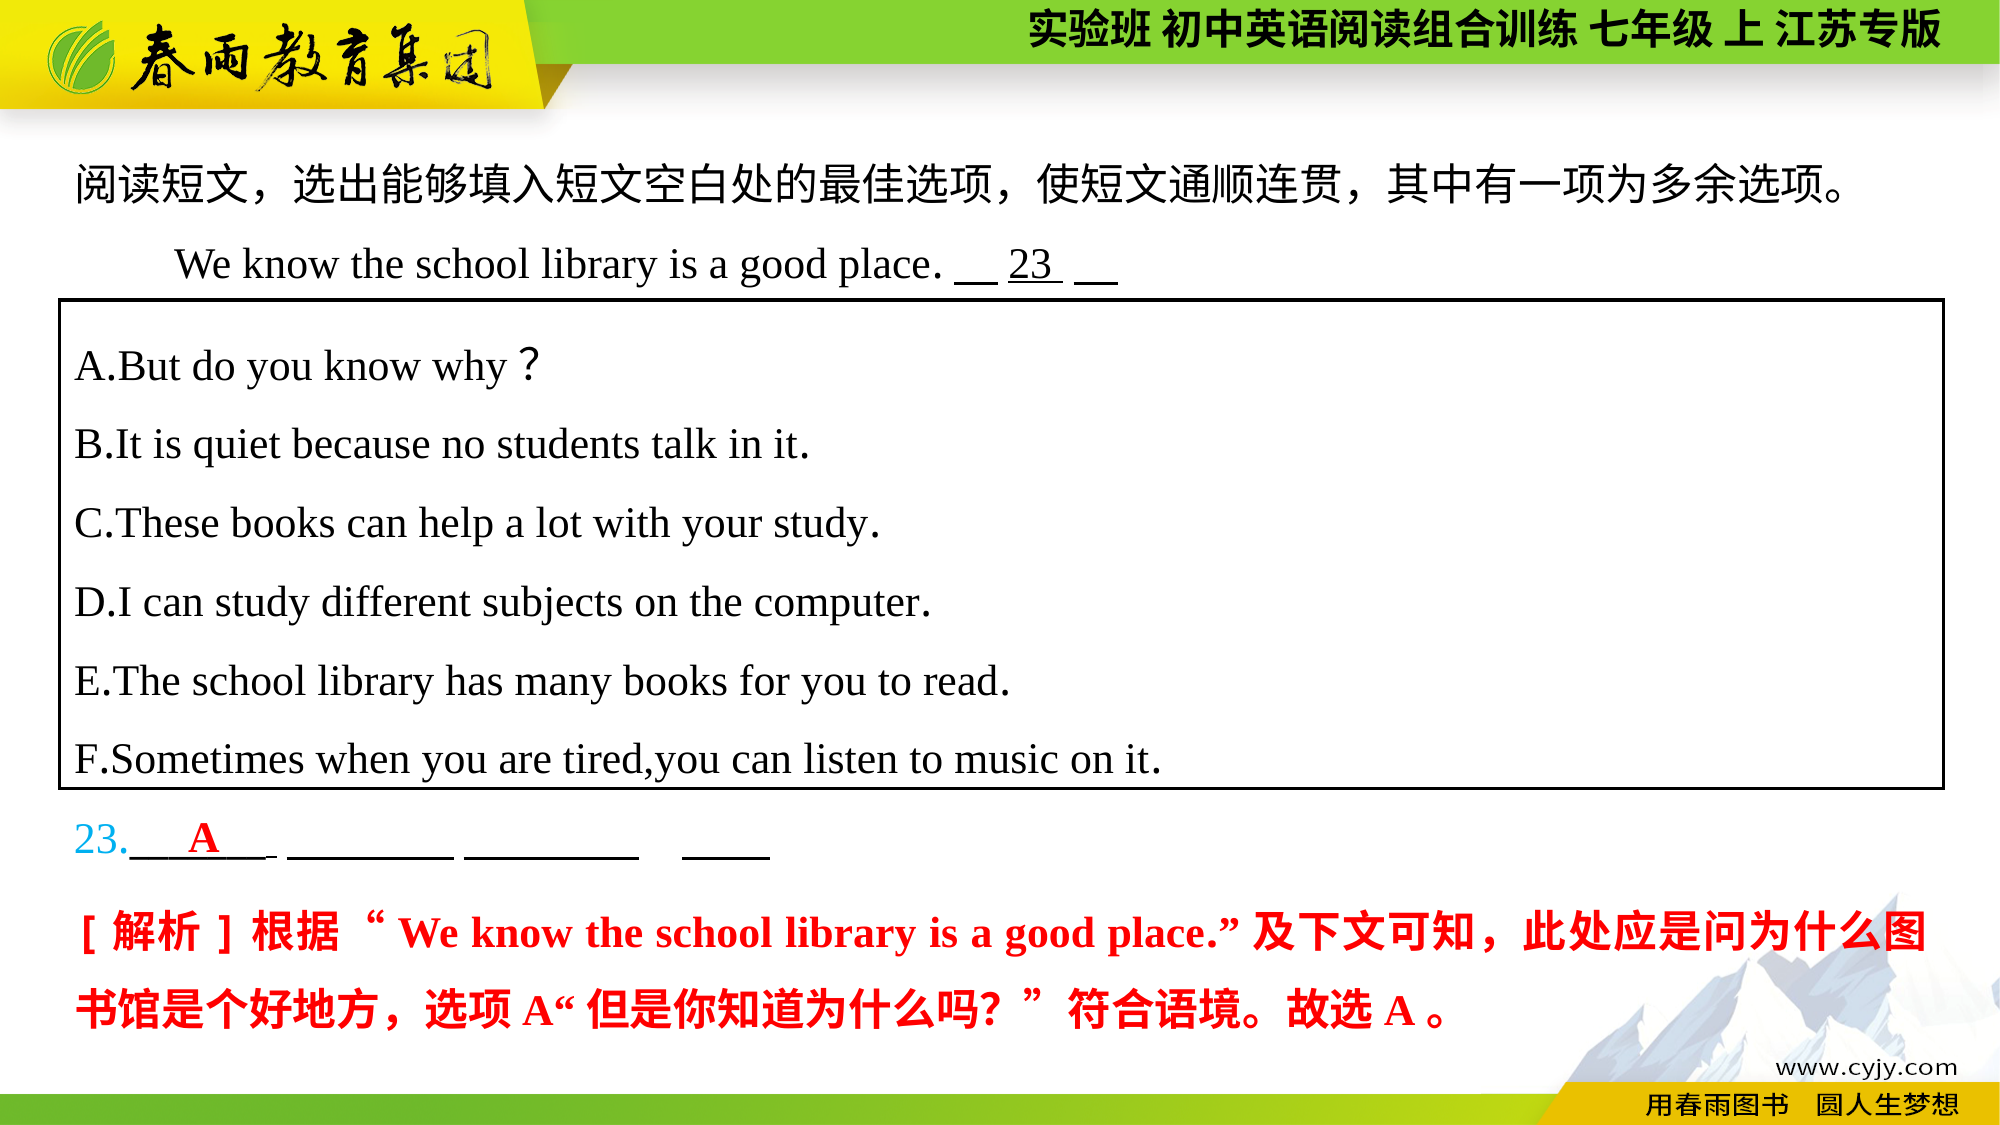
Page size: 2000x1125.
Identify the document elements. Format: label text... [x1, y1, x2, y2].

list 阅读短文，选出能够填入短文空白处的最佳选项，使短文通顺连贯，其中有一项为多余选项。 We know the school library is a good place. 23 [59, 122, 1944, 297]
text_box A [173, 801, 235, 869]
text_box 23._______ [235, 802, 1944, 869]
text_box 23._______ [59, 802, 173, 869]
text_box [59, 300, 1944, 789]
picture [0, 0, 2000, 1125]
text_box [解析]根据“We know the school library is a good place.”及下文可知，此处应是问为什么图书馆是个好地方，选项A“但是你知道为什么吗？”符合语境。故选A。 [59, 869, 1944, 1042]
